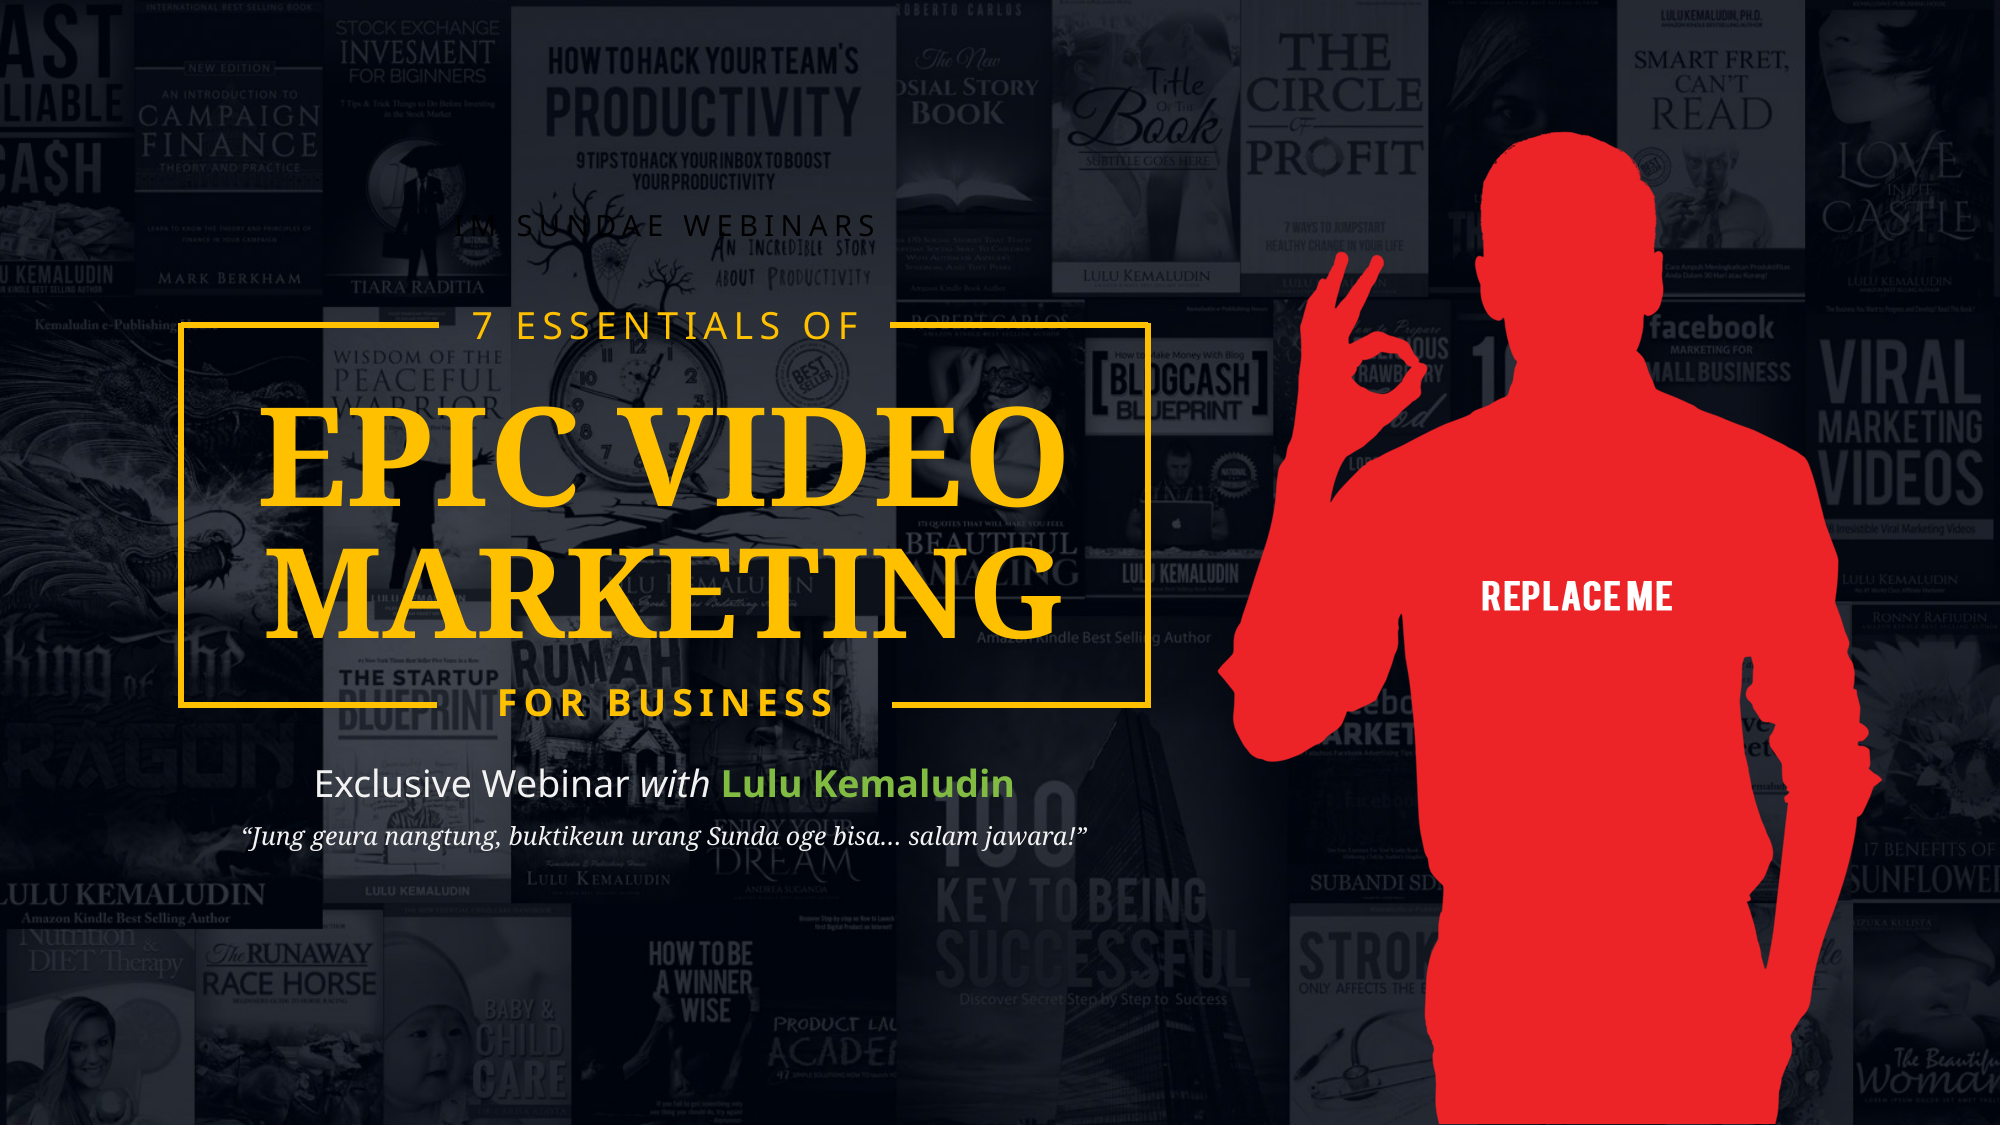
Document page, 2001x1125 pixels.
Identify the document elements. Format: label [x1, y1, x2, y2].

text_box [178, 323, 1152, 707]
picture [0, 0, 2000, 1125]
